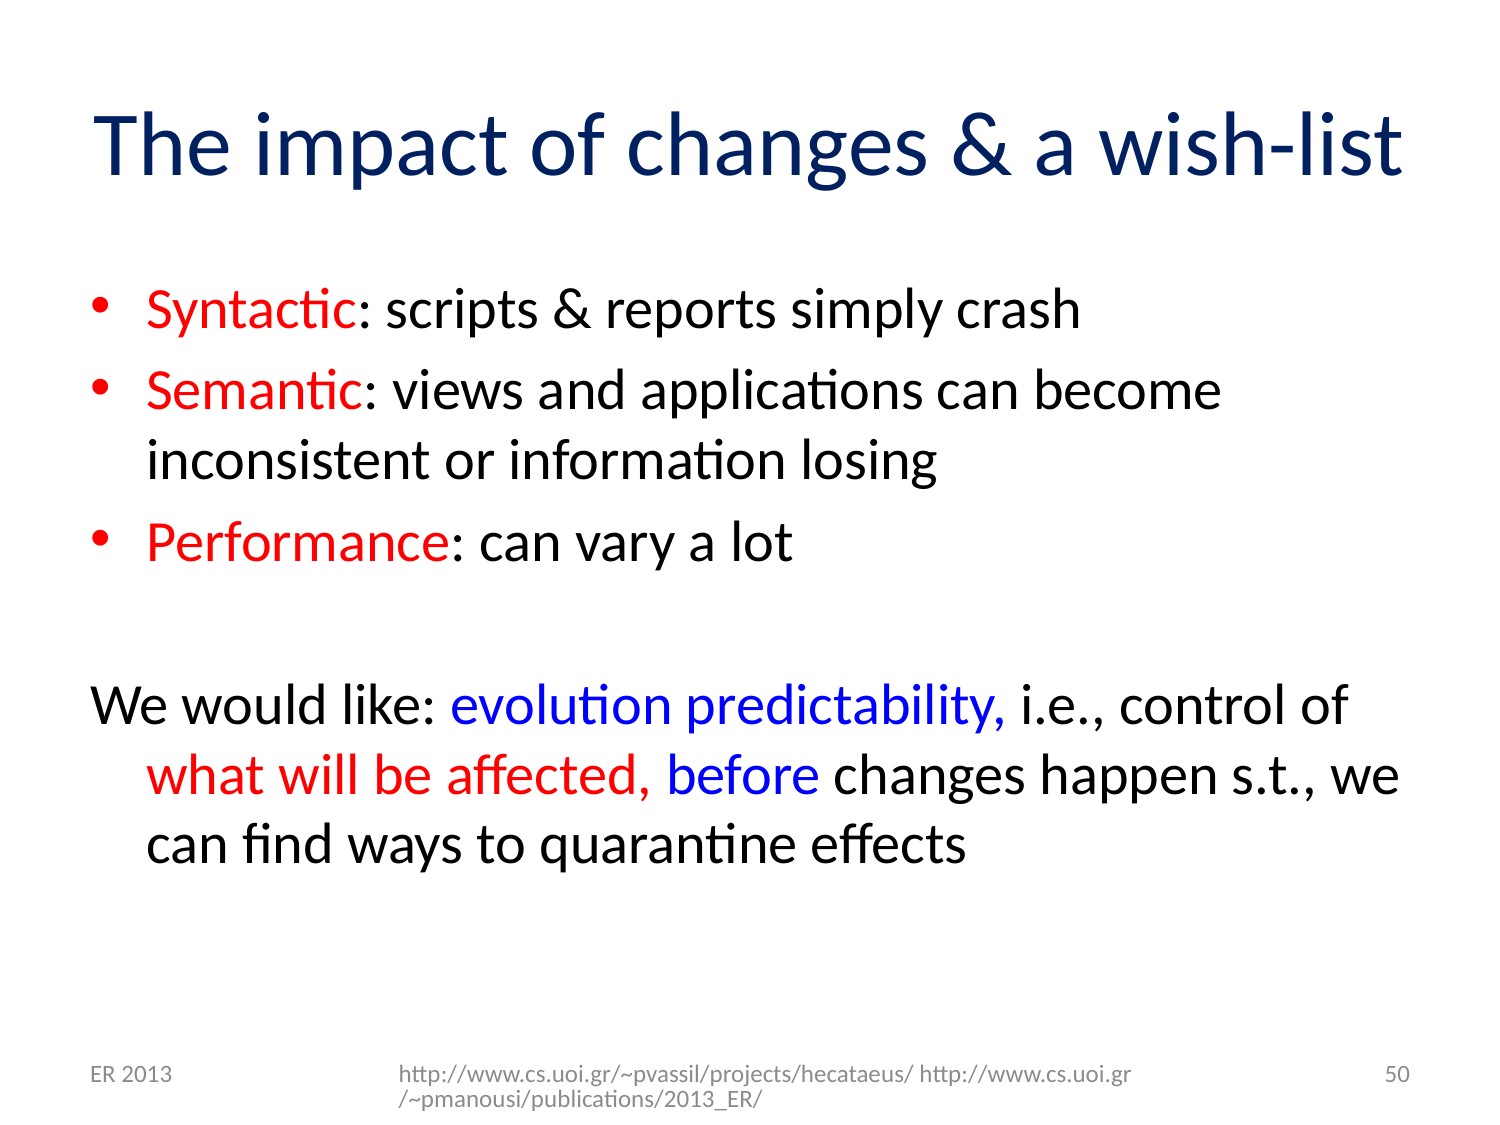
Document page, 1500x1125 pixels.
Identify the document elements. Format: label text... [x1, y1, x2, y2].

slide_number ER 2013 [75, 1042, 425, 1103]
title The impact of changes & a wish-list [75, 45, 1425, 233]
slide_number 50 [1152, 1042, 1425, 1103]
footer http://www.cs.uoi.gr/~pvassil/projects/hecataeus/ http://www.cs.uoi.gr/~pmanousi/publications/2013_ER/ [425, 1042, 1152, 1103]
list Syntactic: scripts & reports simply crash Semantic: views and applications can become inconsistent or information losing Performance: can vary a lot We would like: evolution predictability, i.e., control of what will be affected, before changes happen s.t., we can find ways to quarantine effects [75, 262, 1425, 1005]
